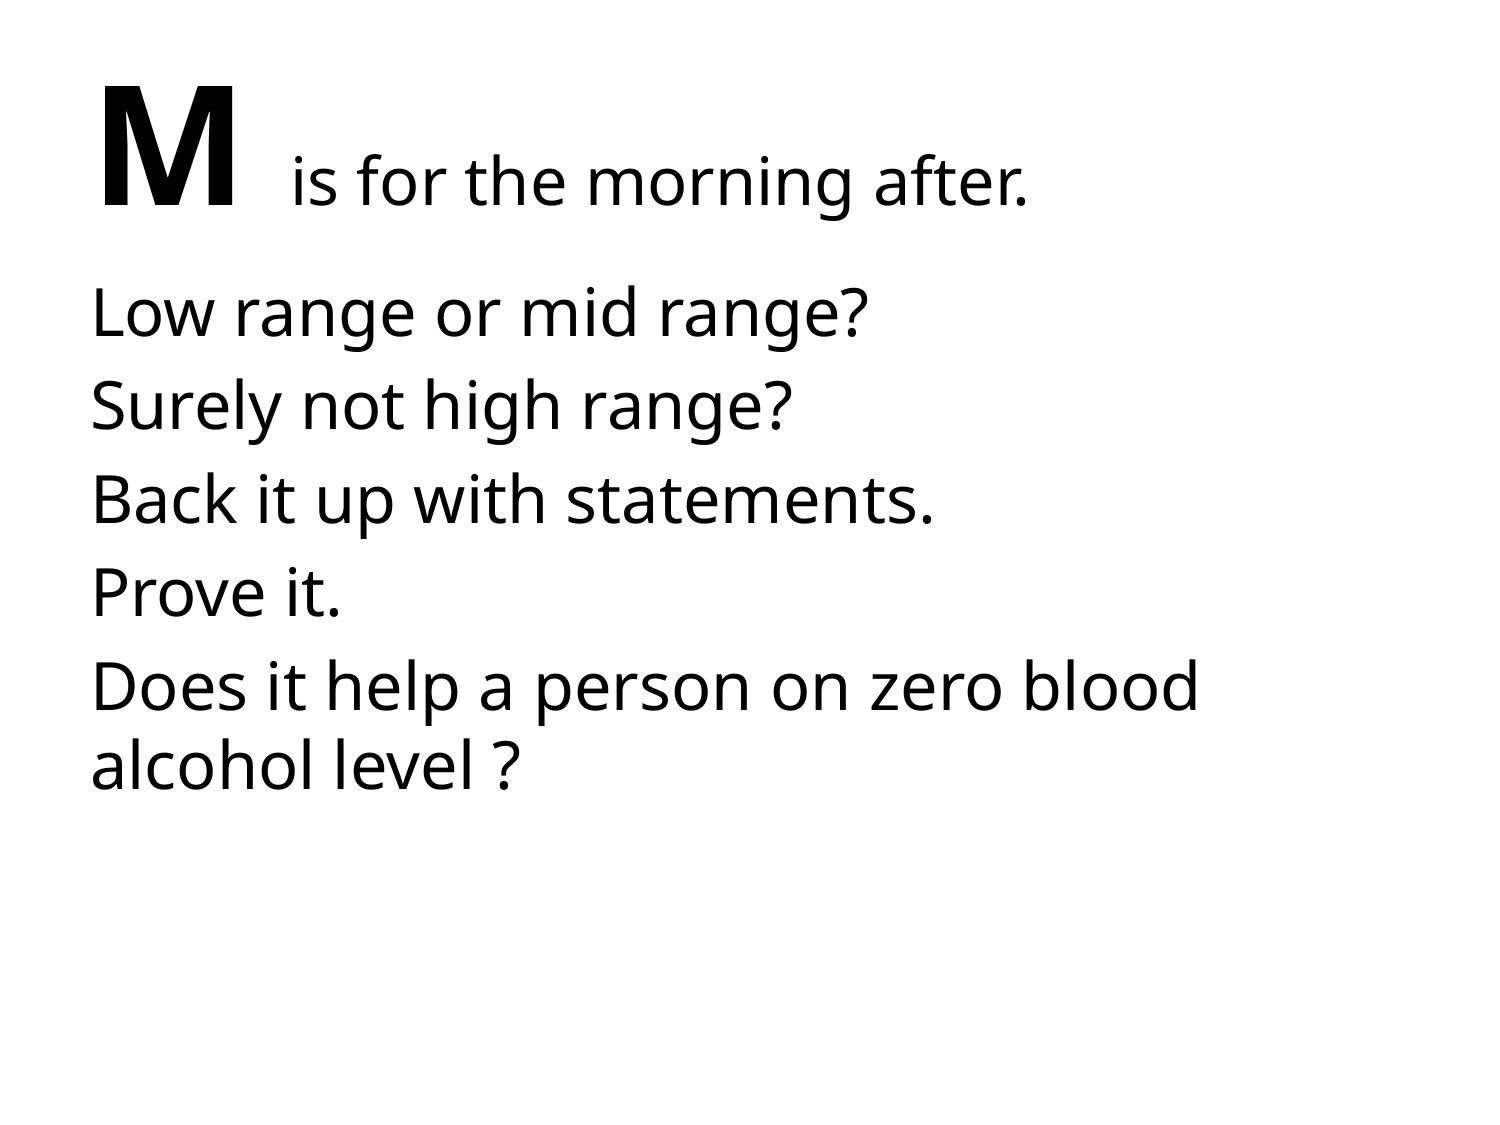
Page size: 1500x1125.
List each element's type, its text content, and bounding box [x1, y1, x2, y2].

list Low range or mid range? Surely not high range? Back it up with statements. Prove it. Does it help a person on zero blood alcohol level ? [75, 262, 1425, 1005]
title M is for the morning after. [75, 45, 1425, 233]
